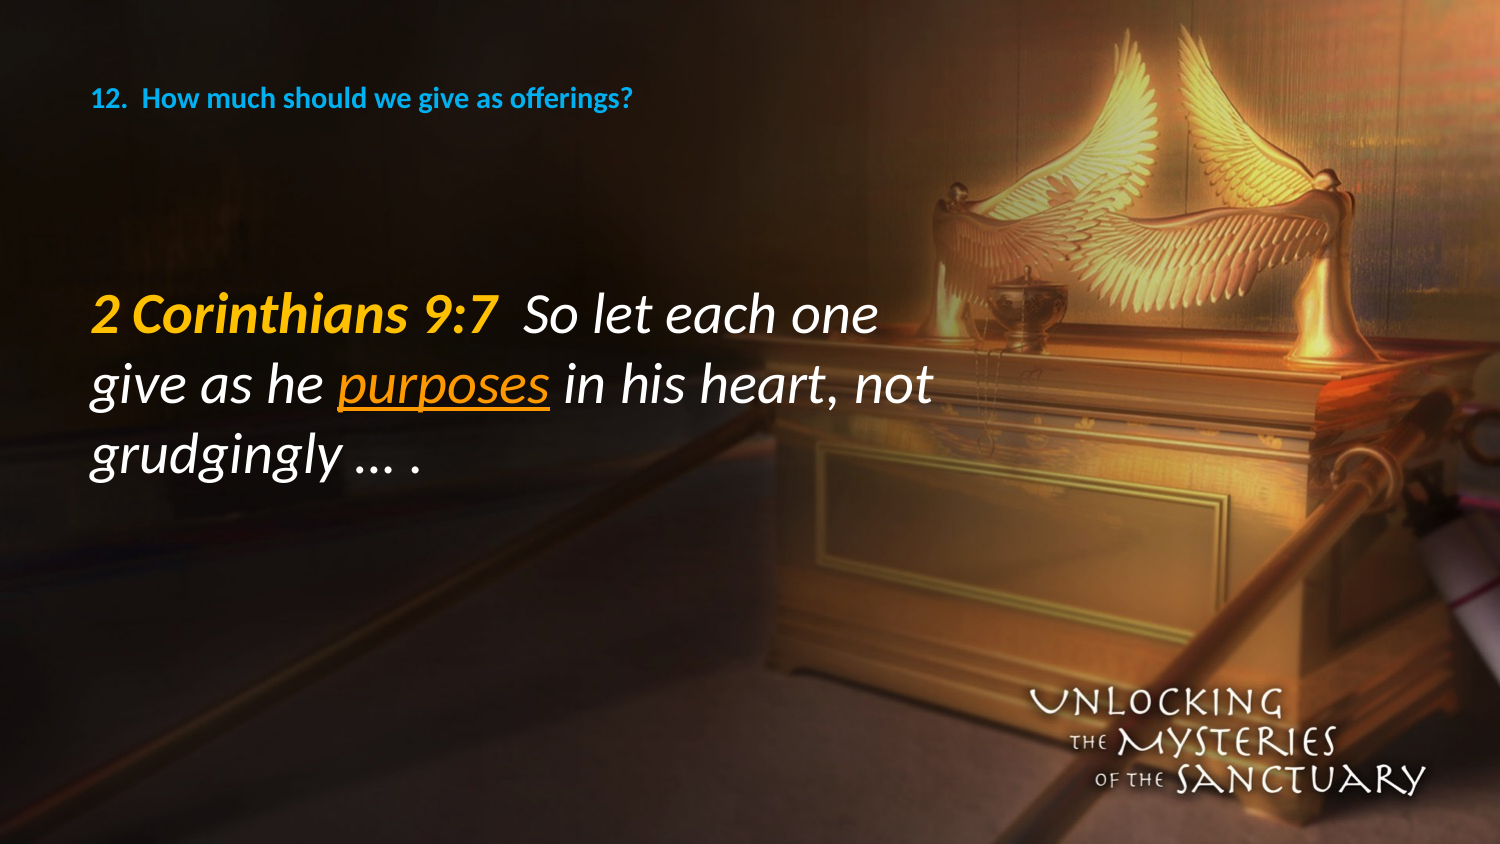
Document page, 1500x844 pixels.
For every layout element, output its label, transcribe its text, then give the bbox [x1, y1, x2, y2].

list 2 Corinthians 9:7 So let each one give as he purposes in his heart, not grudgingly … . [75, 267, 951, 754]
picture [0, 0, 1500, 844]
title 12. How much should we give as offerings? [75, 33, 1425, 175]
